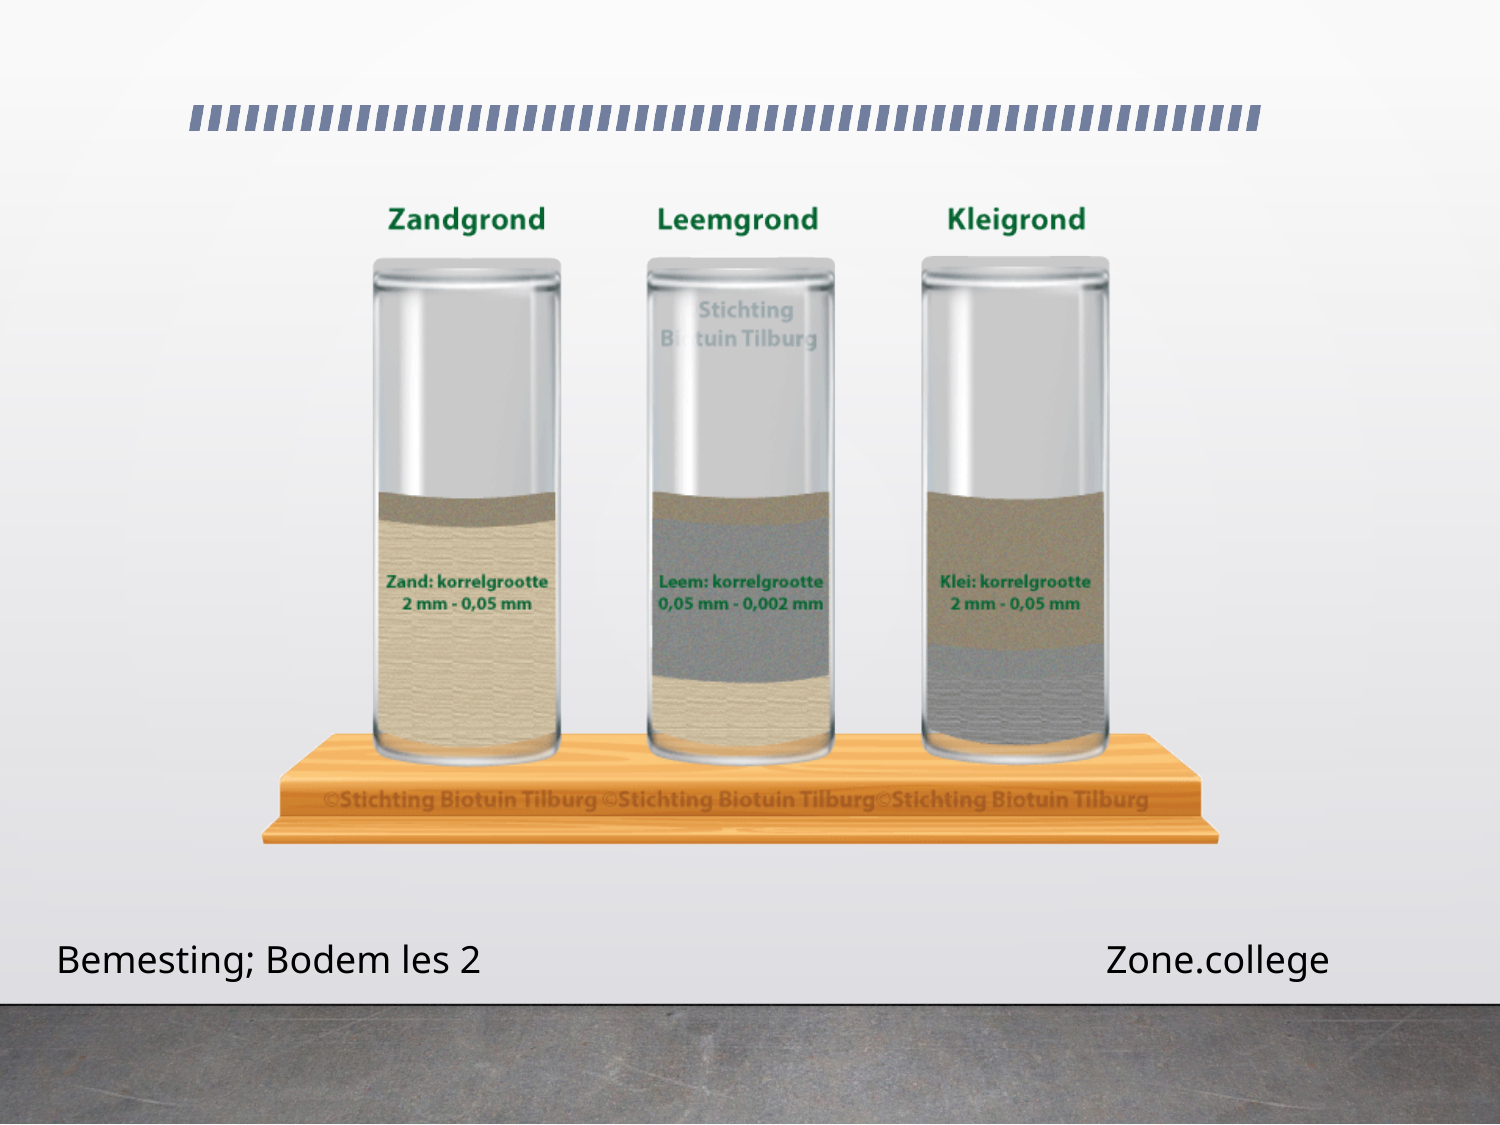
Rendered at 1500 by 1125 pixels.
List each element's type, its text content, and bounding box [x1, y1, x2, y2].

text_box Bemesting; Bodem les 2 Zone.college [41, 928, 1377, 989]
picture [170, 101, 1281, 887]
picture [0, 1004, 1500, 1124]
